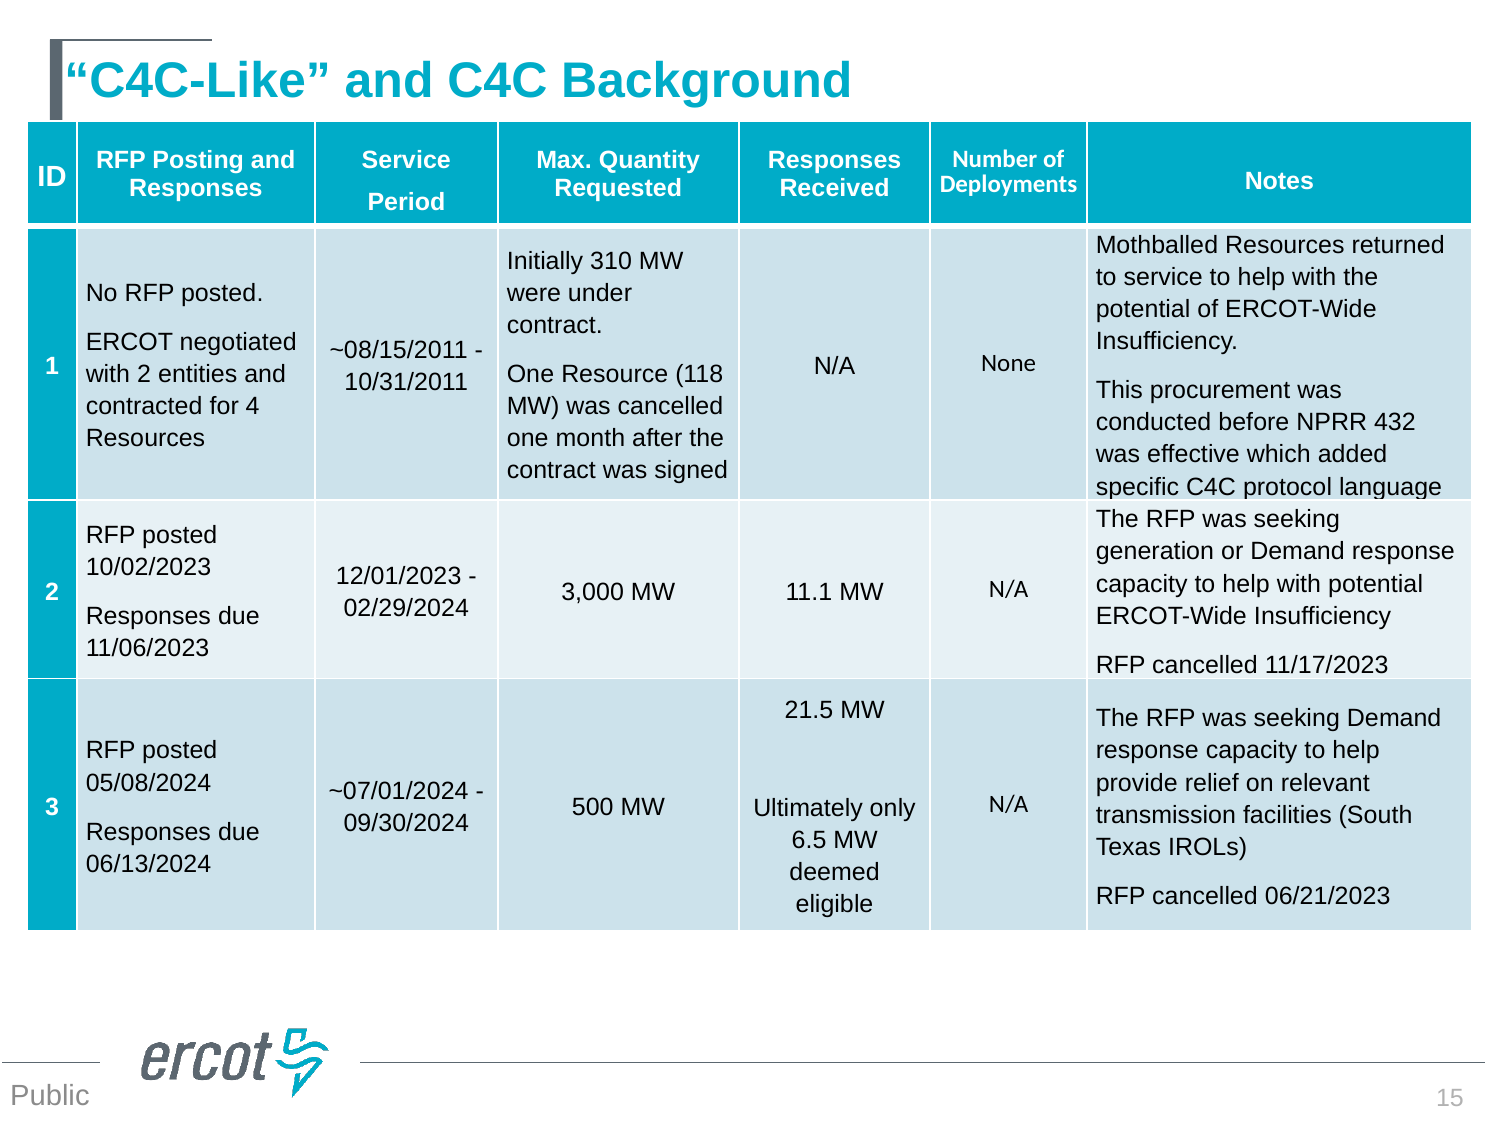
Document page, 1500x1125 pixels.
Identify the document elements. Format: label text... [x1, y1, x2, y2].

table_cell No RFP posted. ERCOT negotiated with 2 entities and contracted for 4 Resources [78, 229, 314, 499]
table_cell The RFP was seeking generation or Demand response capacity to help with potential ERCOT-Wide Insufficiency RFP cancelled 11/17/2023 [1088, 501, 1471, 678]
table_header Max. Quantity Requested [499, 122, 738, 223]
table_cell The RFP was seeking Demand response capacity to help provide relief on relevant transmission facilities (South Texas IROLs) RFP cancelled 06/21/2023 [1088, 679, 1471, 930]
table_cell 11.1 MW [740, 501, 929, 678]
table_cell 3,000 MW [499, 501, 738, 678]
table_header Notes [1088, 122, 1471, 223]
table_cell N/A [931, 501, 1086, 678]
table_cell 12/01/2023 -02/29/2024 [316, 501, 497, 678]
table_cell ~07/01/2024 - 09/30/2024 [316, 679, 497, 930]
table_header Number of Deployments [931, 122, 1086, 223]
table_header Responses Received [740, 122, 929, 223]
table_cell 3 [28, 679, 76, 930]
table_header RFP Posting and Responses [78, 122, 314, 223]
table_cell RFP posted 10/02/2023 Responses due 11/06/2023 [78, 501, 314, 678]
title “C4C-Like” and C4C Background [49, 39, 1450, 120]
table_header Service Period [316, 122, 497, 223]
table_cell None [931, 229, 1086, 499]
table_cell 2 [28, 501, 76, 678]
table_cell N/A [931, 679, 1086, 930]
table_cell Initially 310 MW were under contract. One Resource (118 MW) was cancelled one month after the contract was signed [499, 229, 738, 499]
slide_number 15 [1412, 1085, 1488, 1109]
picture [137, 1024, 332, 1100]
table_cell 1 [28, 229, 76, 499]
table_cell RFP posted 05/08/2024 Responses due 06/13/2024 [78, 679, 314, 930]
table_cell ~08/15/2011 - 10/31/2011 [316, 229, 497, 499]
table_cell 21.5 MW Ultimately only 6.5 MW deemed eligible [740, 679, 929, 930]
table_cell N/A [740, 229, 929, 499]
table_cell Mothballed Resources returned to service to help with the potential of ERCOT-Wide Insufficiency. This procurement was conducted before NPRR 432 was effective which added specific C4C protocol language [1088, 229, 1471, 499]
table_header ID [28, 122, 76, 223]
table_cell 500 MW [499, 679, 738, 930]
